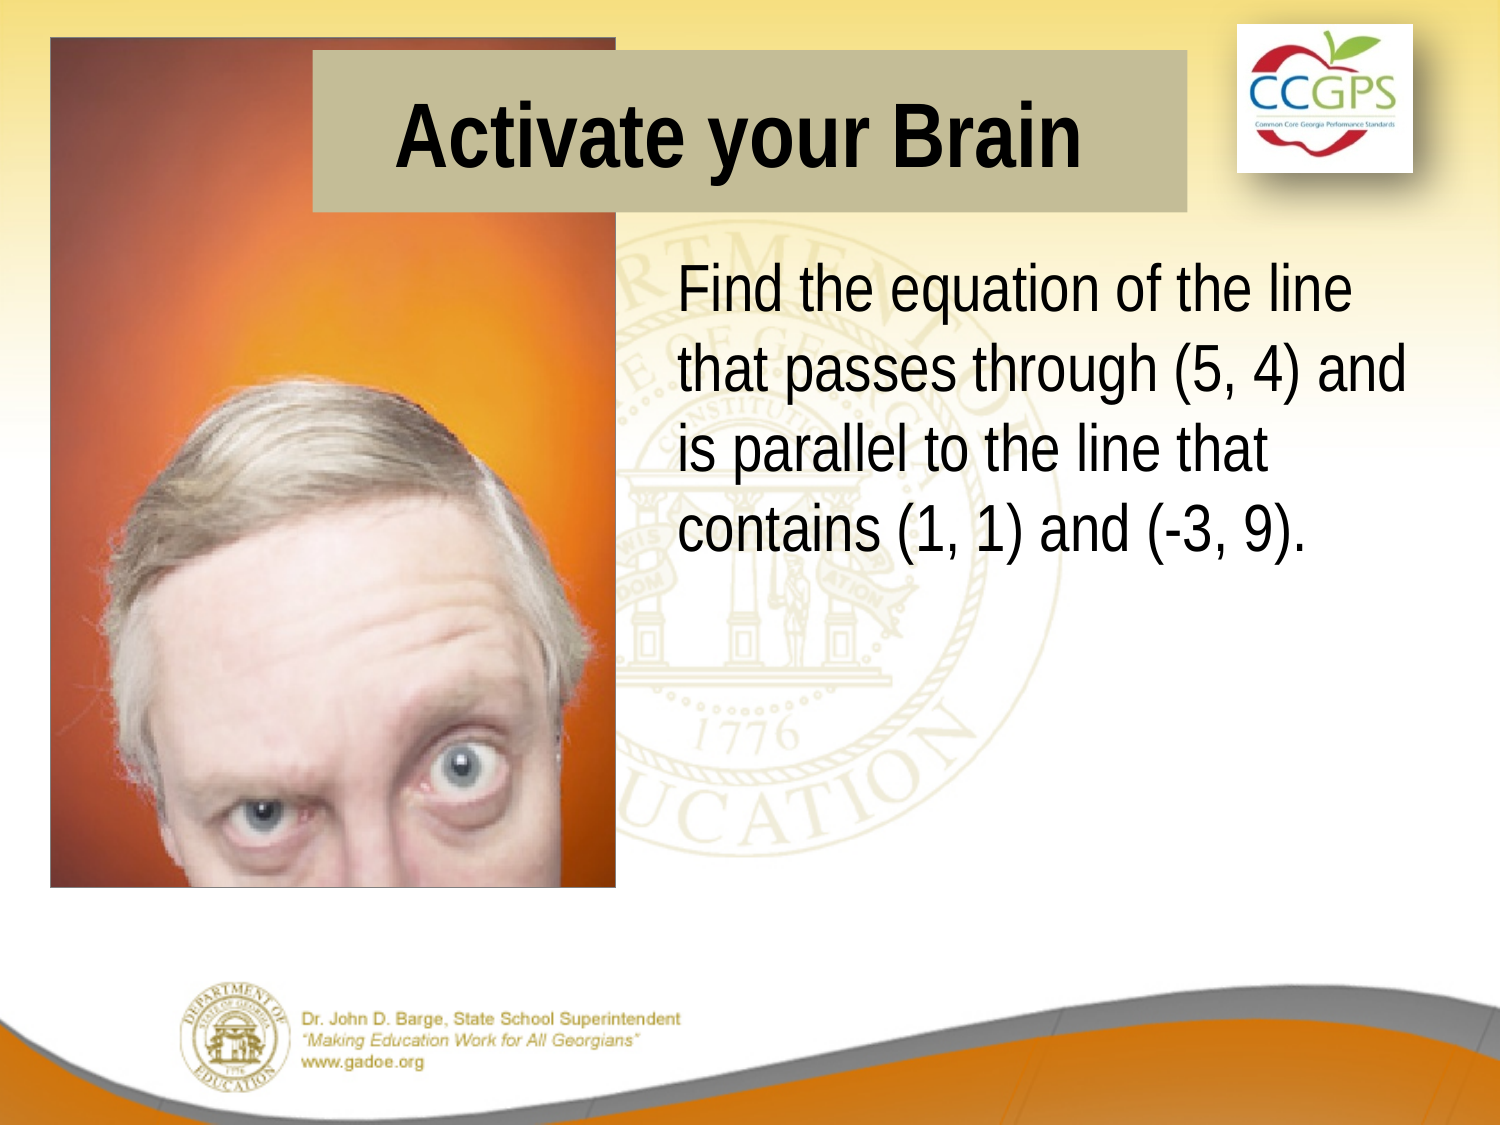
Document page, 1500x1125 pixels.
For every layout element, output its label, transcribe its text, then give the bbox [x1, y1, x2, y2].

picture [0, 0, 1500, 1125]
subtitle Find the equation of the line that passes through (5, 4) and is parallel to the line that contains (1, 1) and (-3, 9). [662, 237, 1438, 988]
title Activate your Brain [620, 49, 1188, 213]
